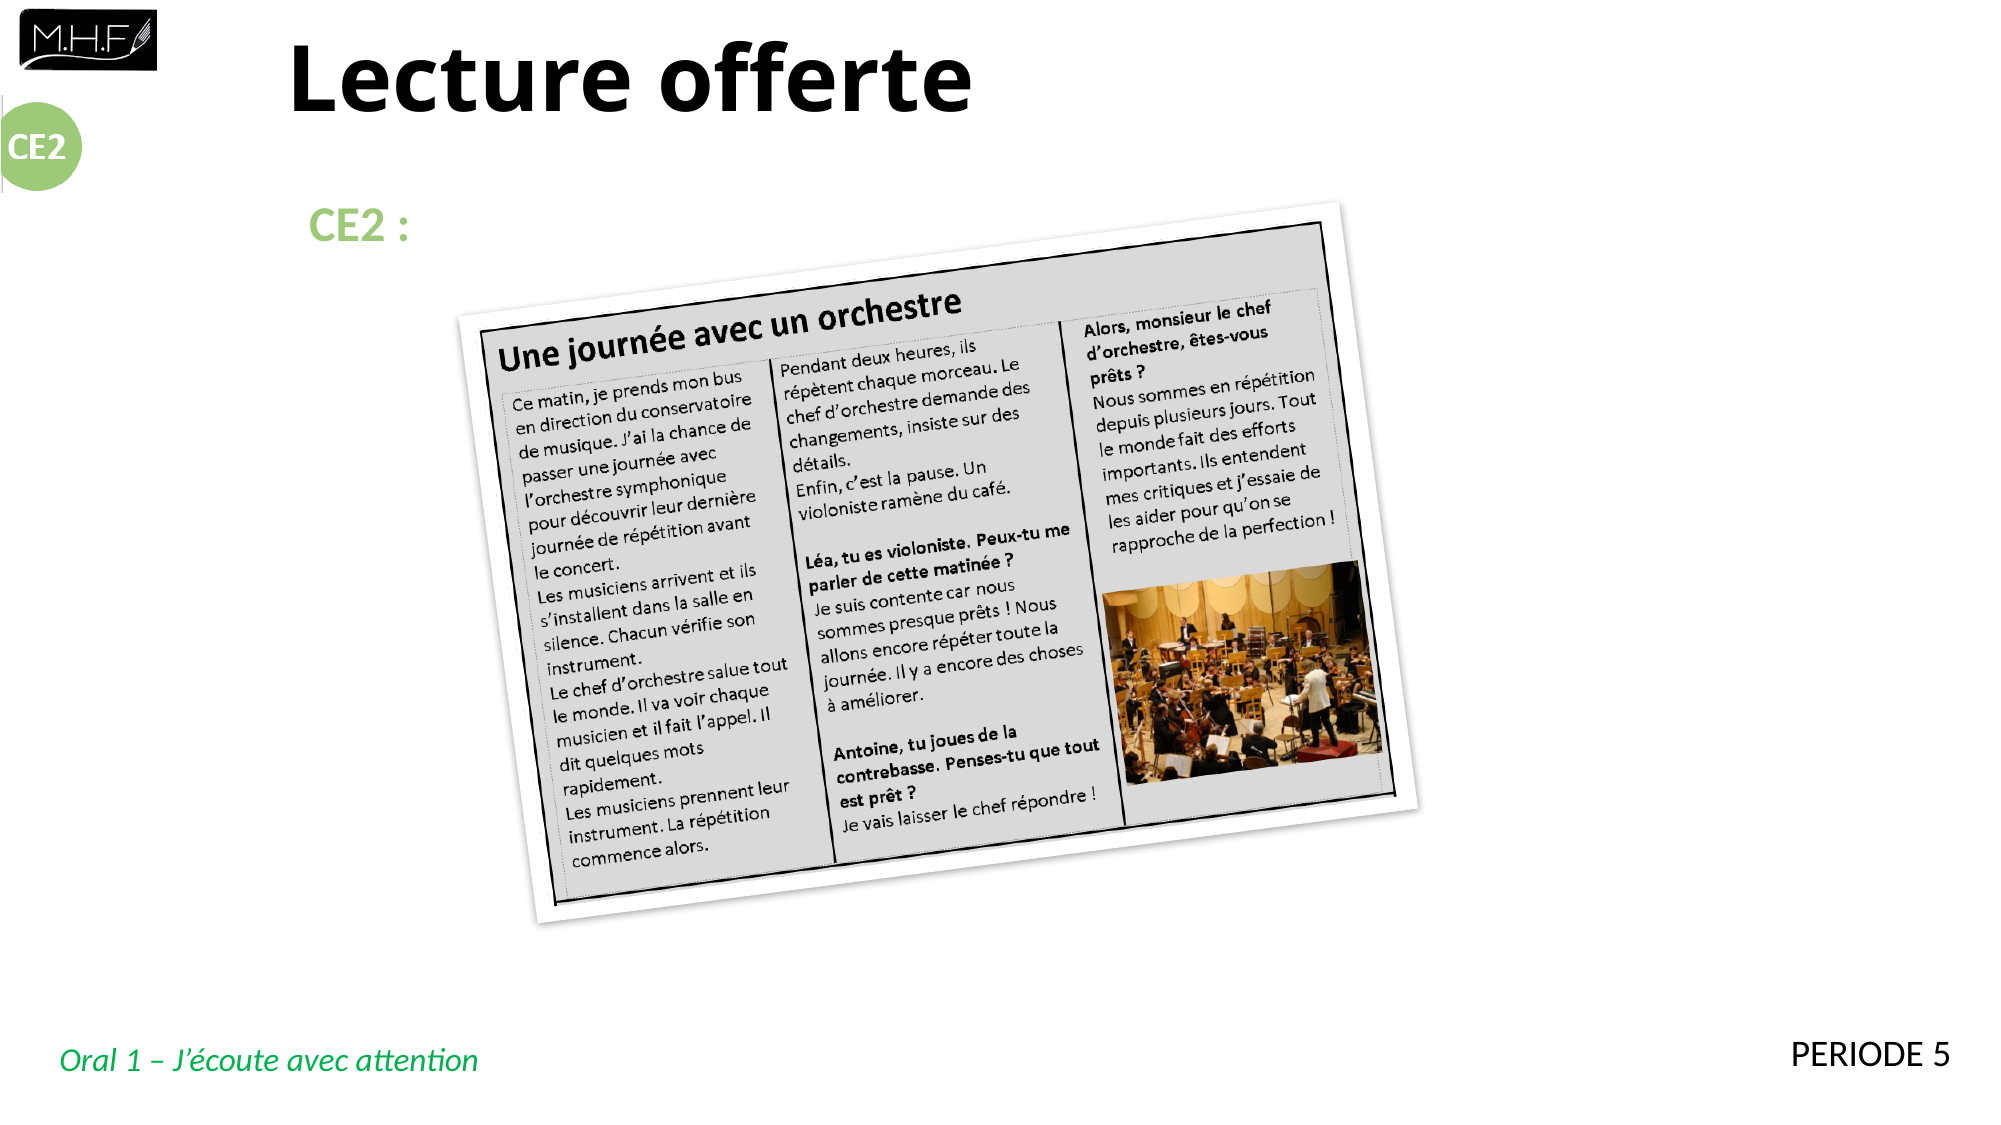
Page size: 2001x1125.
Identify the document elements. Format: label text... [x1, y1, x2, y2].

title Lecture offerte [271, 7, 1818, 156]
text_box Oral 1 – J’écoute avec attention [44, 1030, 1346, 1092]
text_box PERIODE 5 [1362, 1021, 1967, 1082]
picture [0, 95, 87, 193]
text_box CE2 : [294, 179, 1191, 259]
picture [16, 7, 157, 74]
picture [476, 219, 1401, 906]
